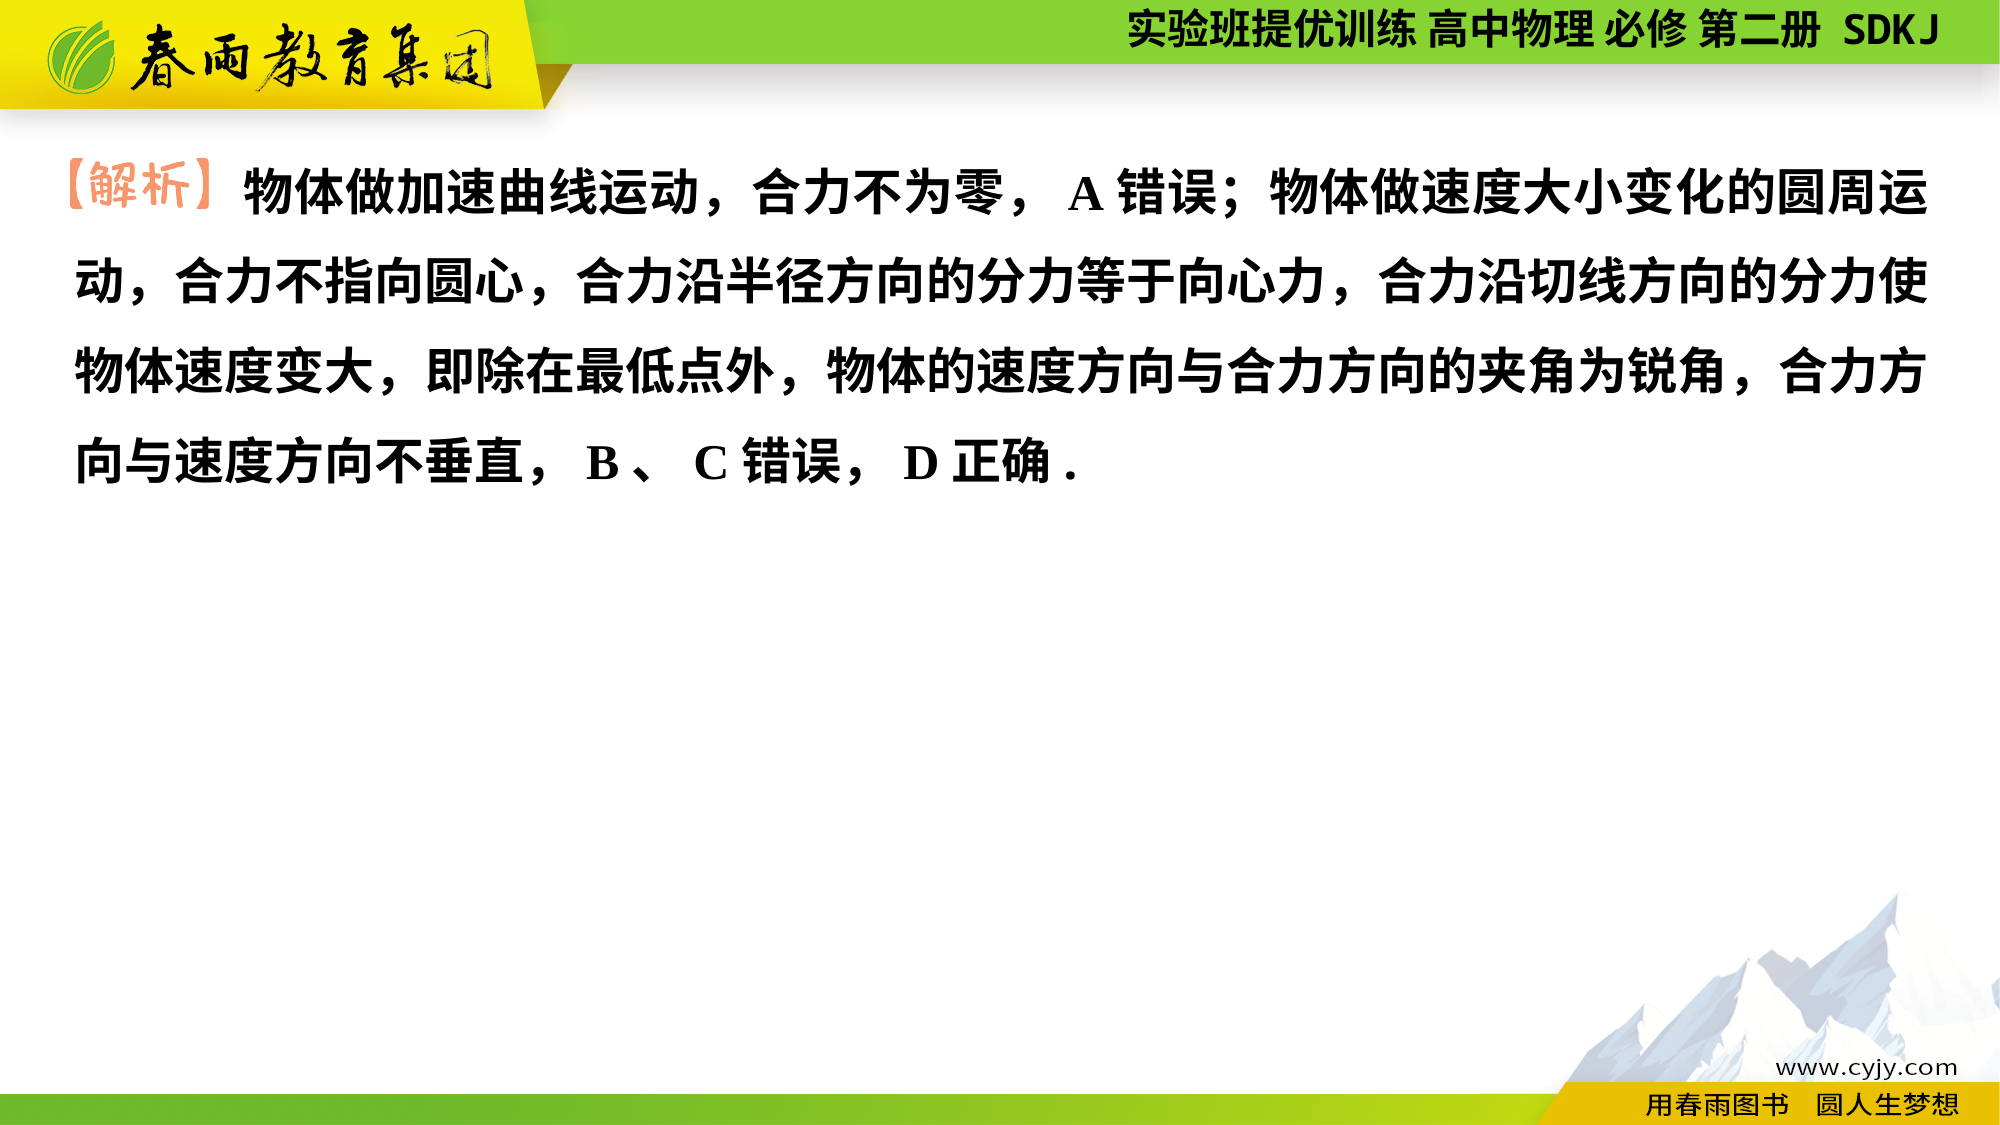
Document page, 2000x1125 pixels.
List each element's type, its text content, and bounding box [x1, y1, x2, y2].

picture [0, 0, 2000, 1125]
list 物体做加速曲线运动，合力不为零，A错误；物体做速度大小变化的圆周运动，合力不指向圆心，合力沿半径方向的分力等于向心力，合力沿切线方向的分力使物体速度变大，即除在最低点外，物体的速度方向与合力方向的夹角为锐角，合力方向与速度方向不垂直，B、C错误，D正确. [59, 122, 1944, 490]
